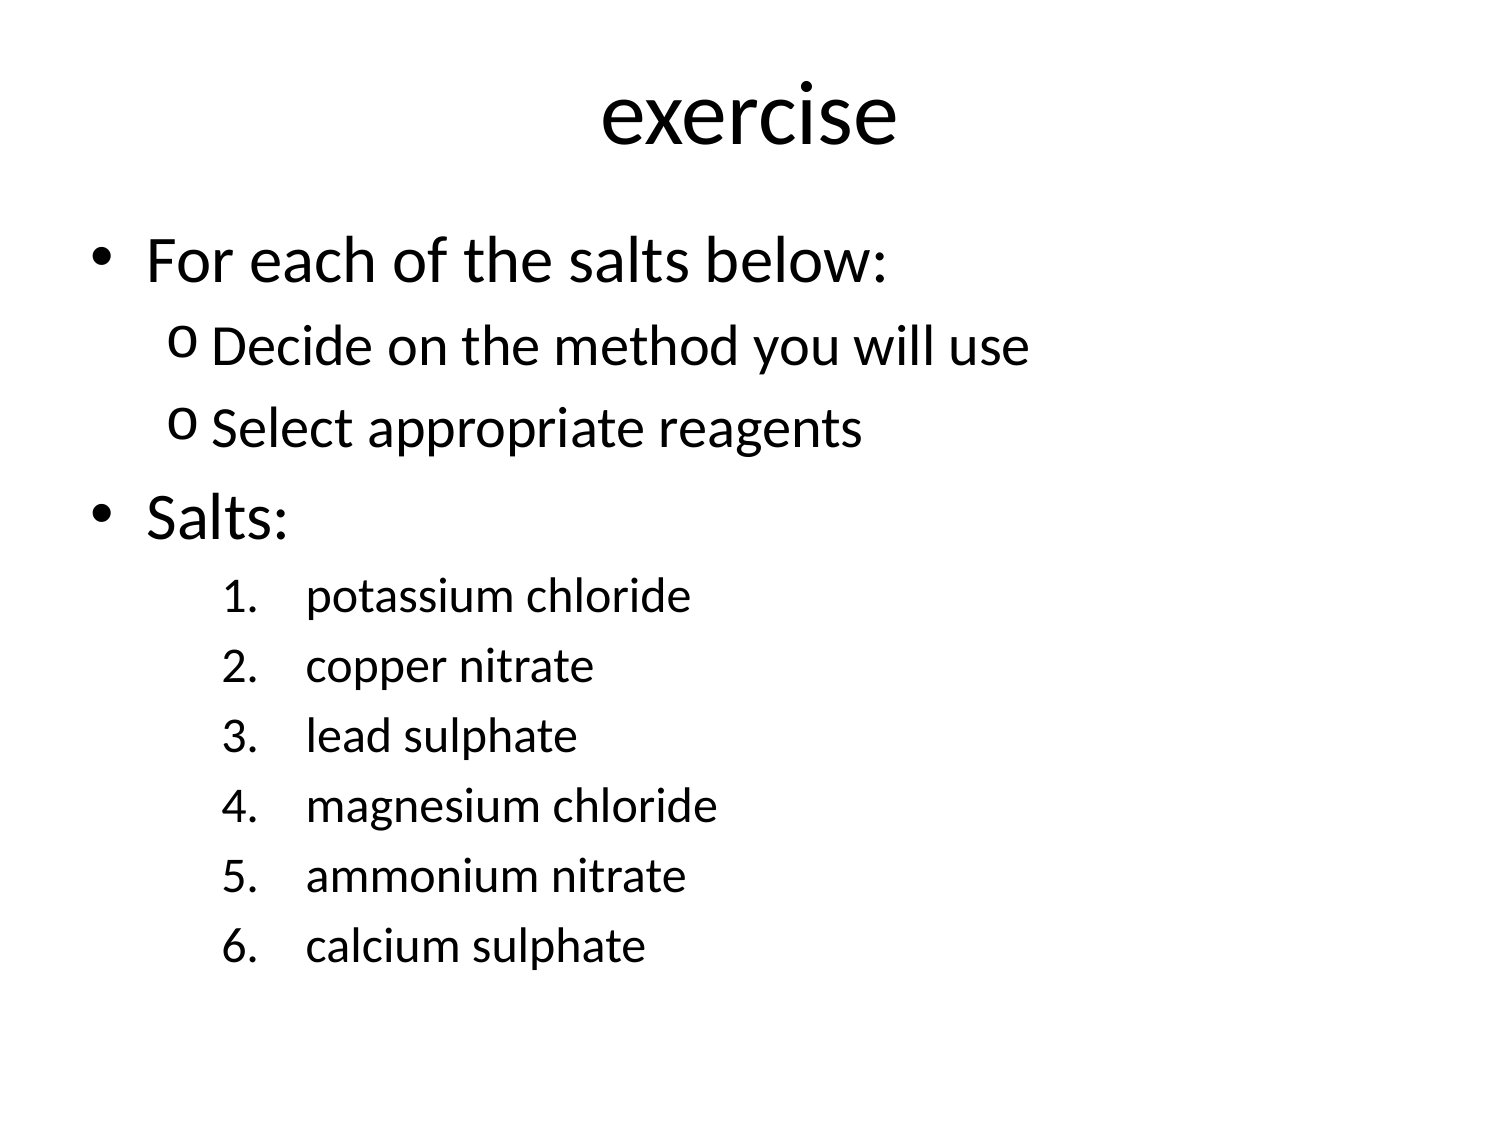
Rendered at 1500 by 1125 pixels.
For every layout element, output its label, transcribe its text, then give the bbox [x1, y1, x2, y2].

title exercise [75, 45, 1425, 171]
list For each of the salts below: Decide on the method you will use Select appropriate reagents Salts: potassium chloride copper nitrate lead sulphate magnesium chloride ammonium nitrate calcium sulphate [75, 208, 1425, 1005]
